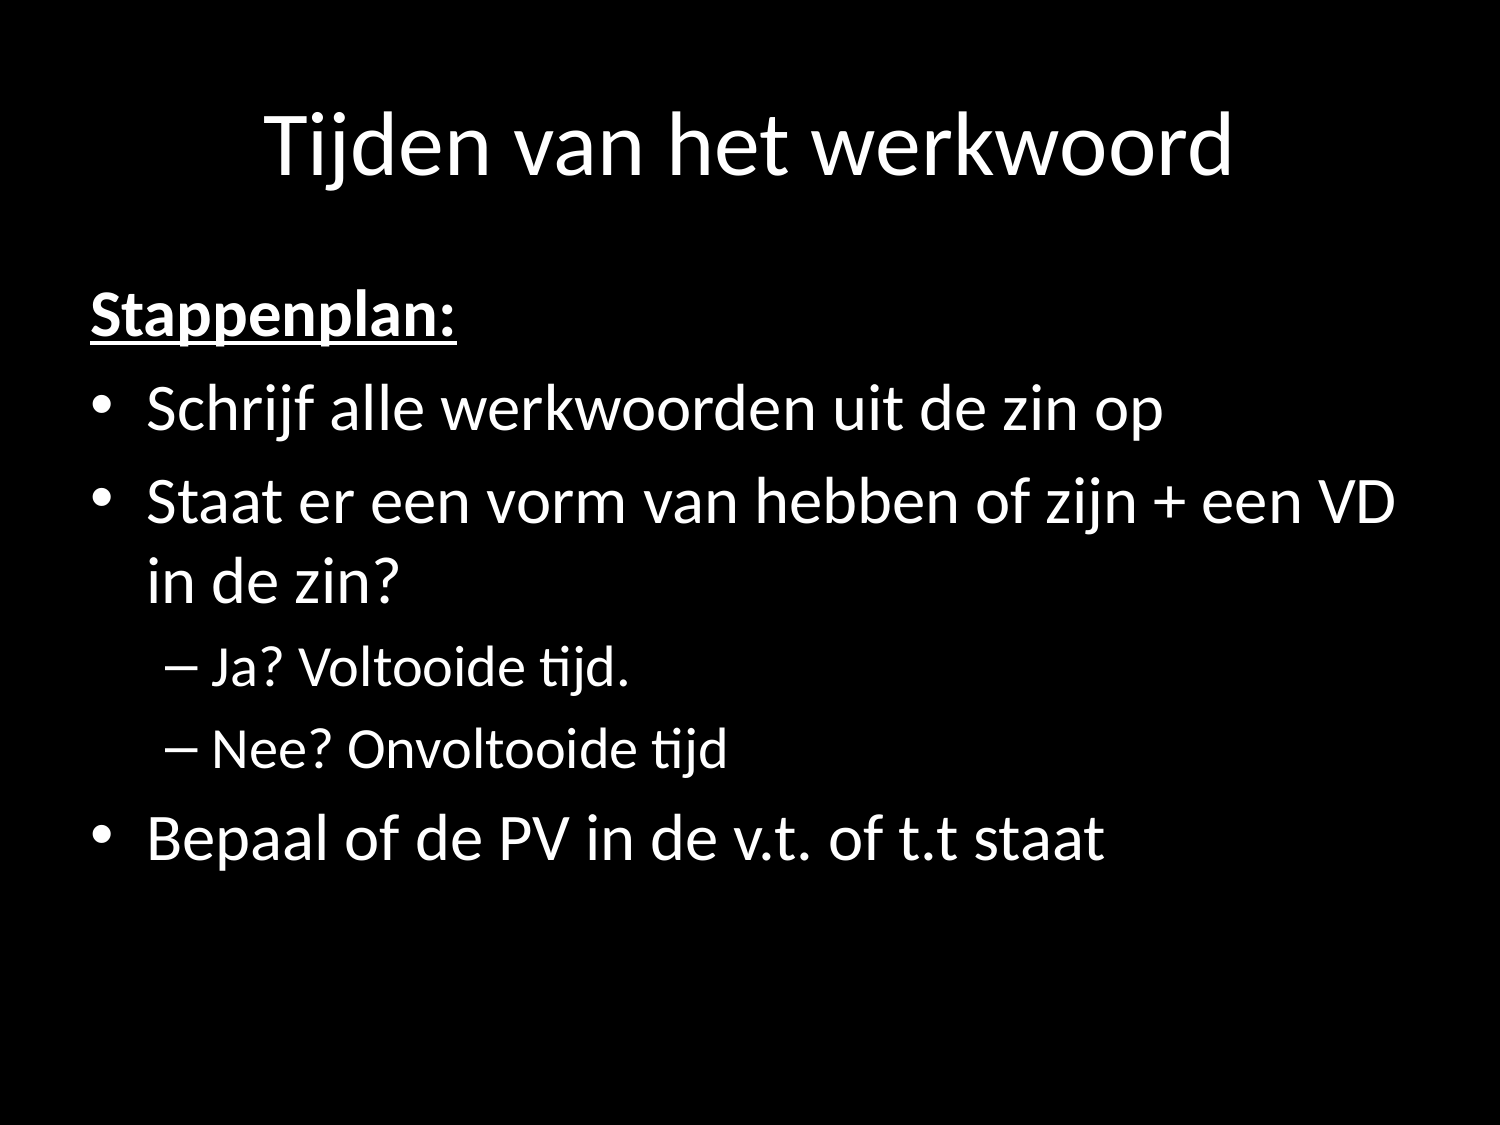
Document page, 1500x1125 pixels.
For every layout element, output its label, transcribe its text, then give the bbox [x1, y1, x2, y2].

list Stappenplan: Schrijf alle werkwoorden uit de zin op Staat er een vorm van hebben of zijn + een VD in de zin? Ja? Voltooide tijd. Nee? Onvoltooide tijd Bepaal of de PV in de v.t. of t.t staat [75, 262, 1425, 1005]
title Tijden van het werkwoord [75, 45, 1425, 233]
